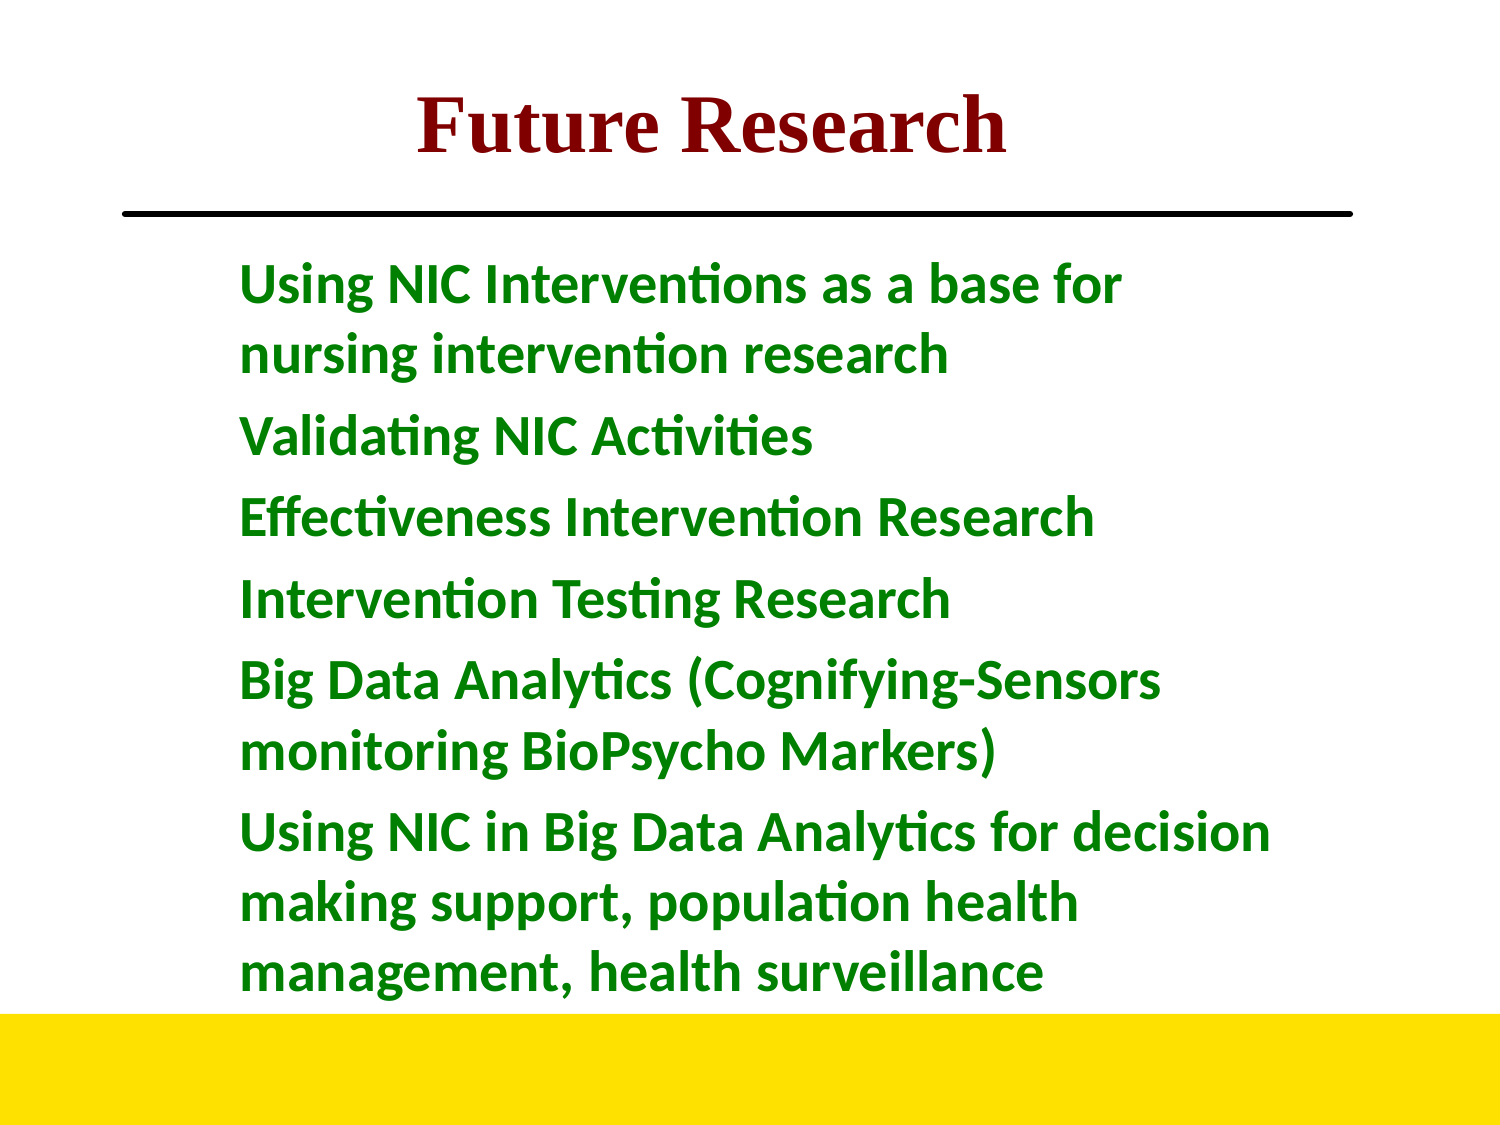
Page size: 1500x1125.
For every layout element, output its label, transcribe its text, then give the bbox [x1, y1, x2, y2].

title Future Research [99, 24, 1325, 213]
list Using NIC Interventions as a base for nursing intervention research Validating NIC Activities Effectiveness Intervention Research Intervention Testing Research Big Data Analytics (Cognifying-Sensors monitoring BioPsycho Markers) Using NIC in Big Data Analytics for decision making support, population health management, health surveillance [225, 237, 1313, 813]
